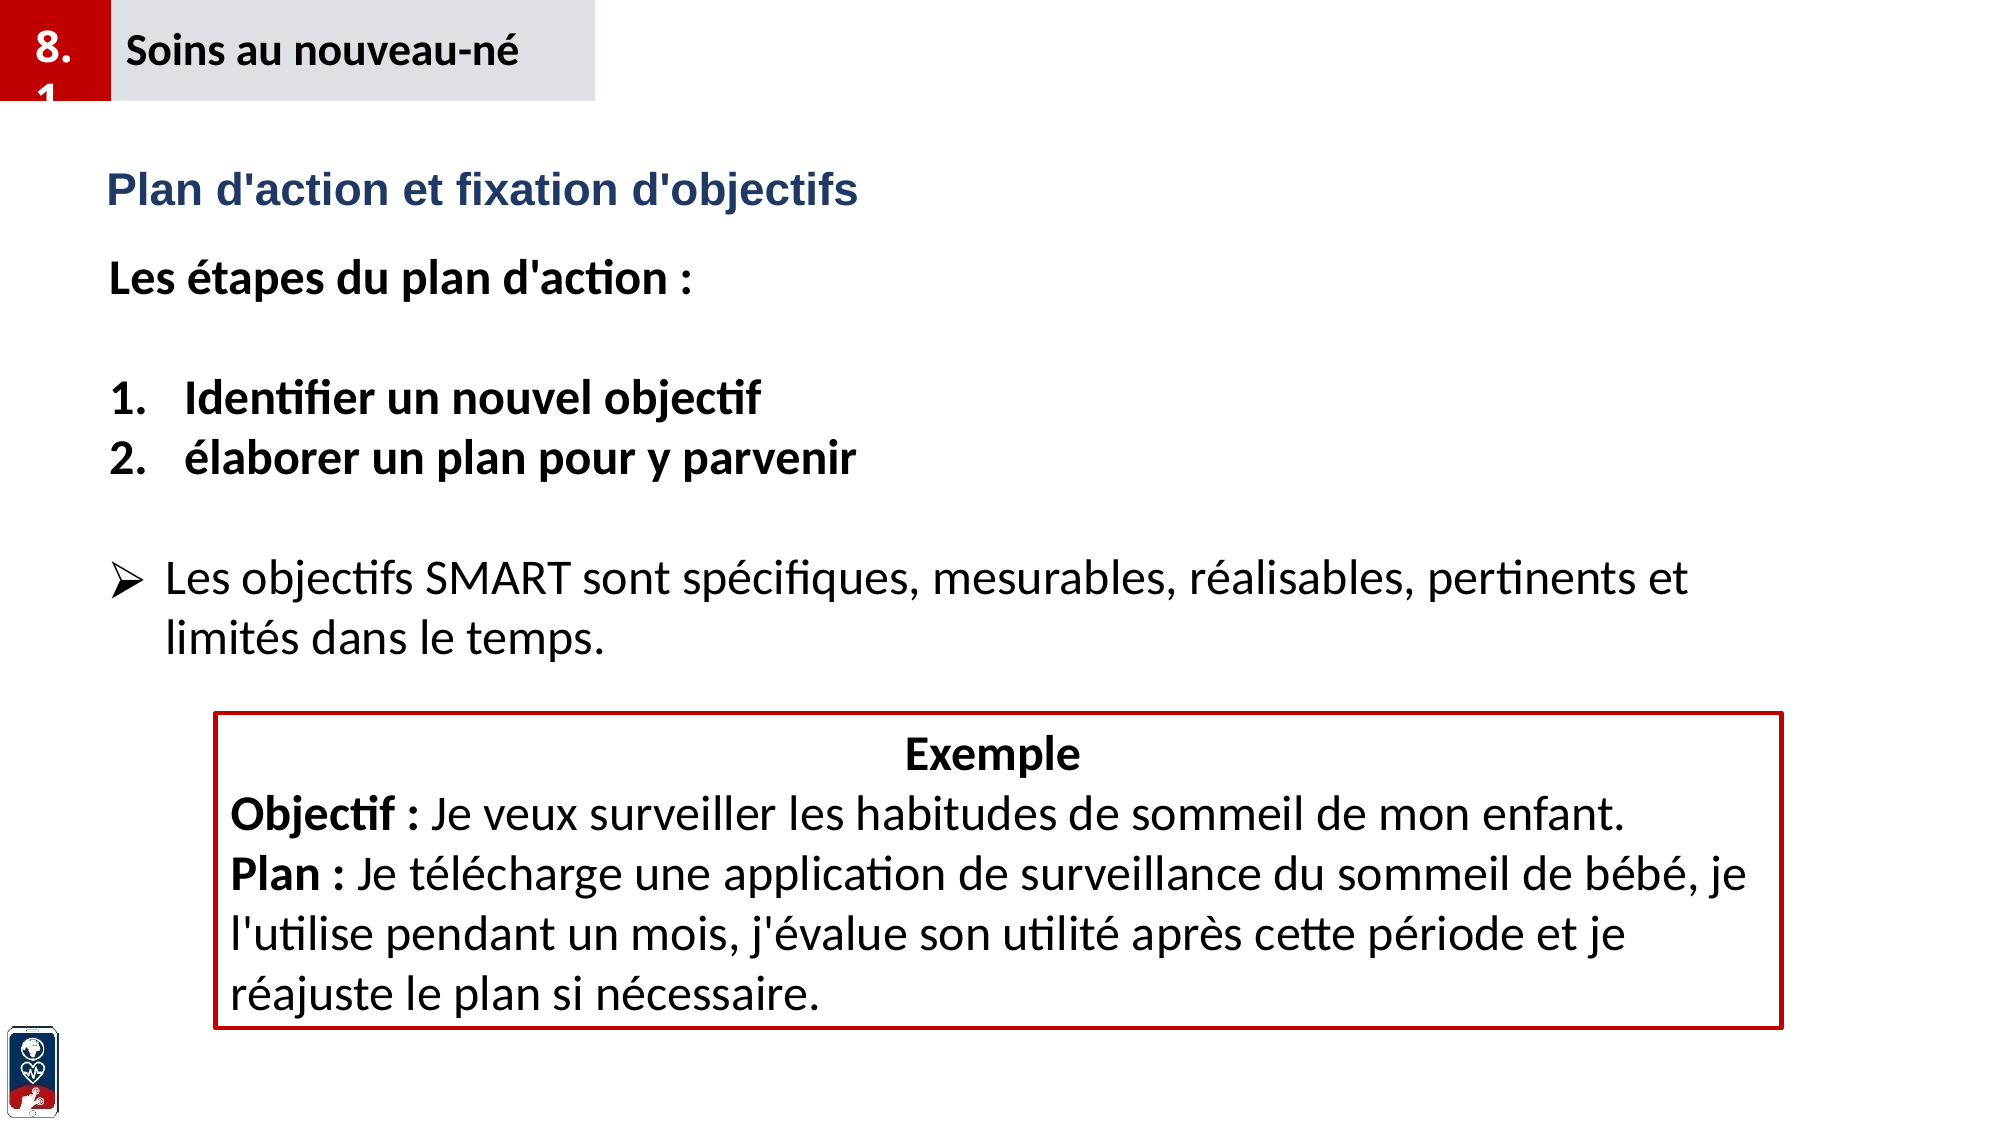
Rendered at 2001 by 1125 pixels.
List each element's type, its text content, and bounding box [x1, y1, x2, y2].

picture [7, 1026, 59, 1118]
text_box Exemple Objectif : Je veux surveiller les habitudes de sommeil de mon enfant. Plan : Je télécharge une application de surveillance du sommeil de bébé, je l'utilise pendant un mois, j'évalue son utilité après cette période et je réajuste le plan si nécessaire. [215, 713, 1782, 1029]
title Plan d'action et fixation d'objectifs [91, 127, 1906, 247]
text_box Les étapes du plan d'action : Identifier un nouvel objectif élaborer un plan pour y parvenir Les objectifs SMART sont spécifiques, mesurables, réalisables, pertinents et limités dans le temps. [94, 237, 1738, 677]
text_box [0, 0, 111, 101]
text_box 8.1 [20, 11, 111, 83]
text_box Soins au nouveau-né [111, 0, 596, 101]
